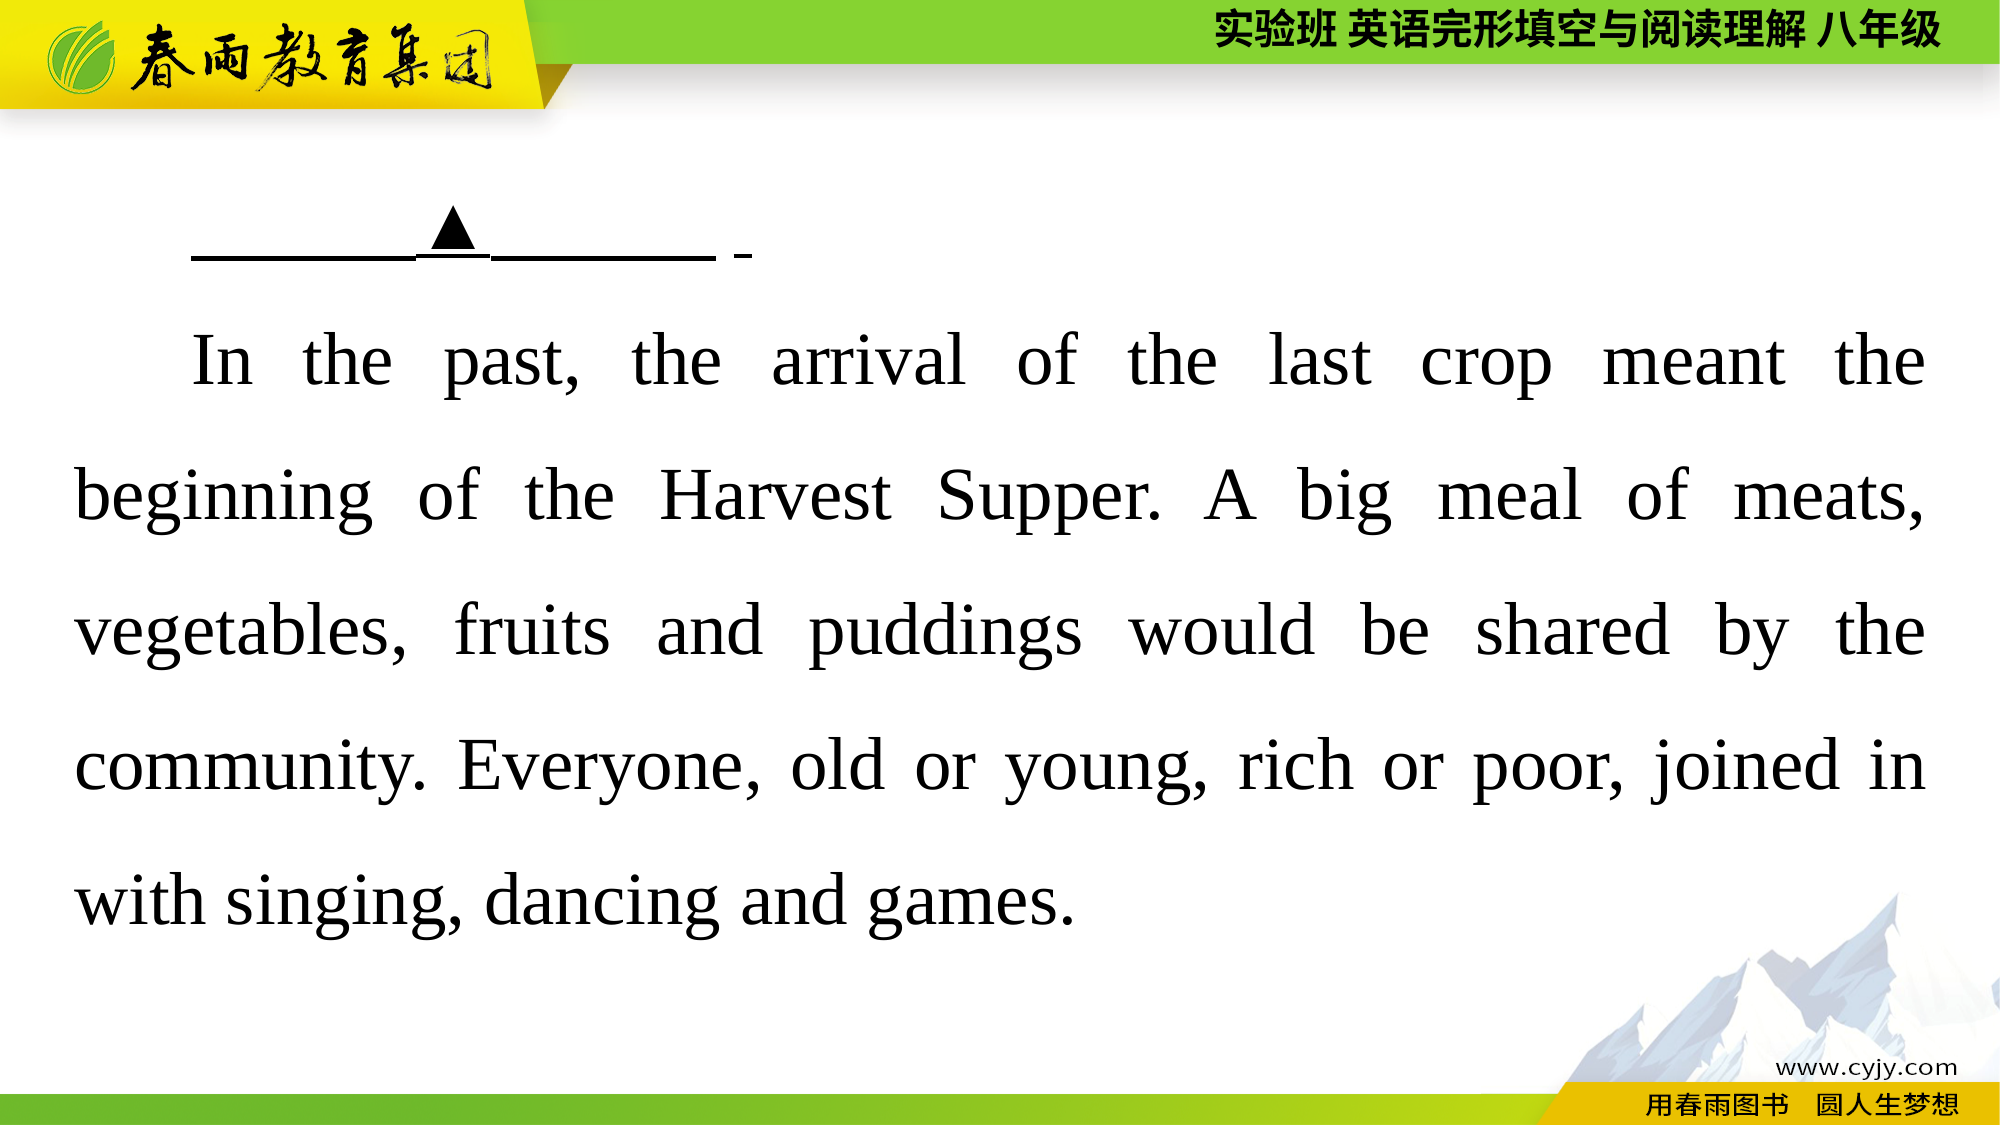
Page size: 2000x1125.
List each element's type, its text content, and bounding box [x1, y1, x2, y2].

list ▲ . In the past, the arrival of the last crop meant the beginning of the Harvest Supper. A big meal of meats, vegetables, fruits and puddings would be shared by the community. Everyone, old or young, rich or poor, joined in with singing, dancing and games. [59, 122, 1944, 956]
picture [0, 0, 2000, 1125]
